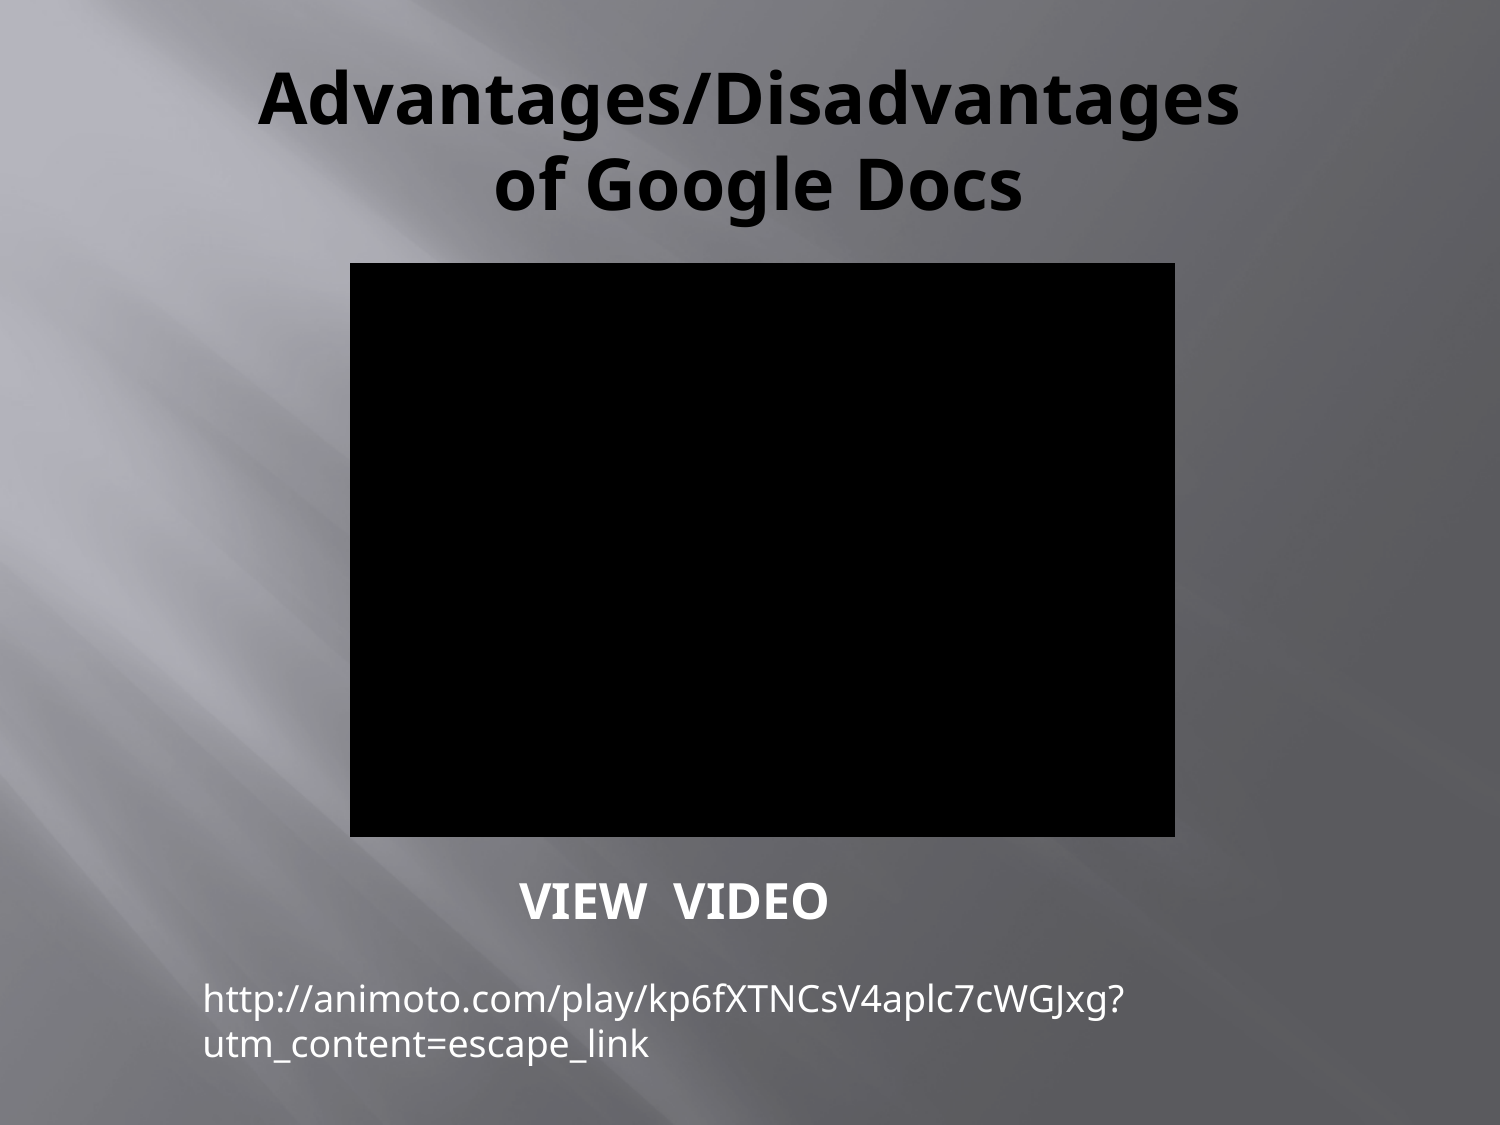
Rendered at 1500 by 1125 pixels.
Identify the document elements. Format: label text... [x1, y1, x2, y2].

title Advantages/Disadvantages of Google Docs [75, 45, 1425, 233]
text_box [349, 262, 1176, 838]
text_box VIEW VIDEO http://animoto.com/play/kp6fXTNCsV4aplc7cWGJxg?utm_content=escape_link [187, 862, 1163, 1073]
